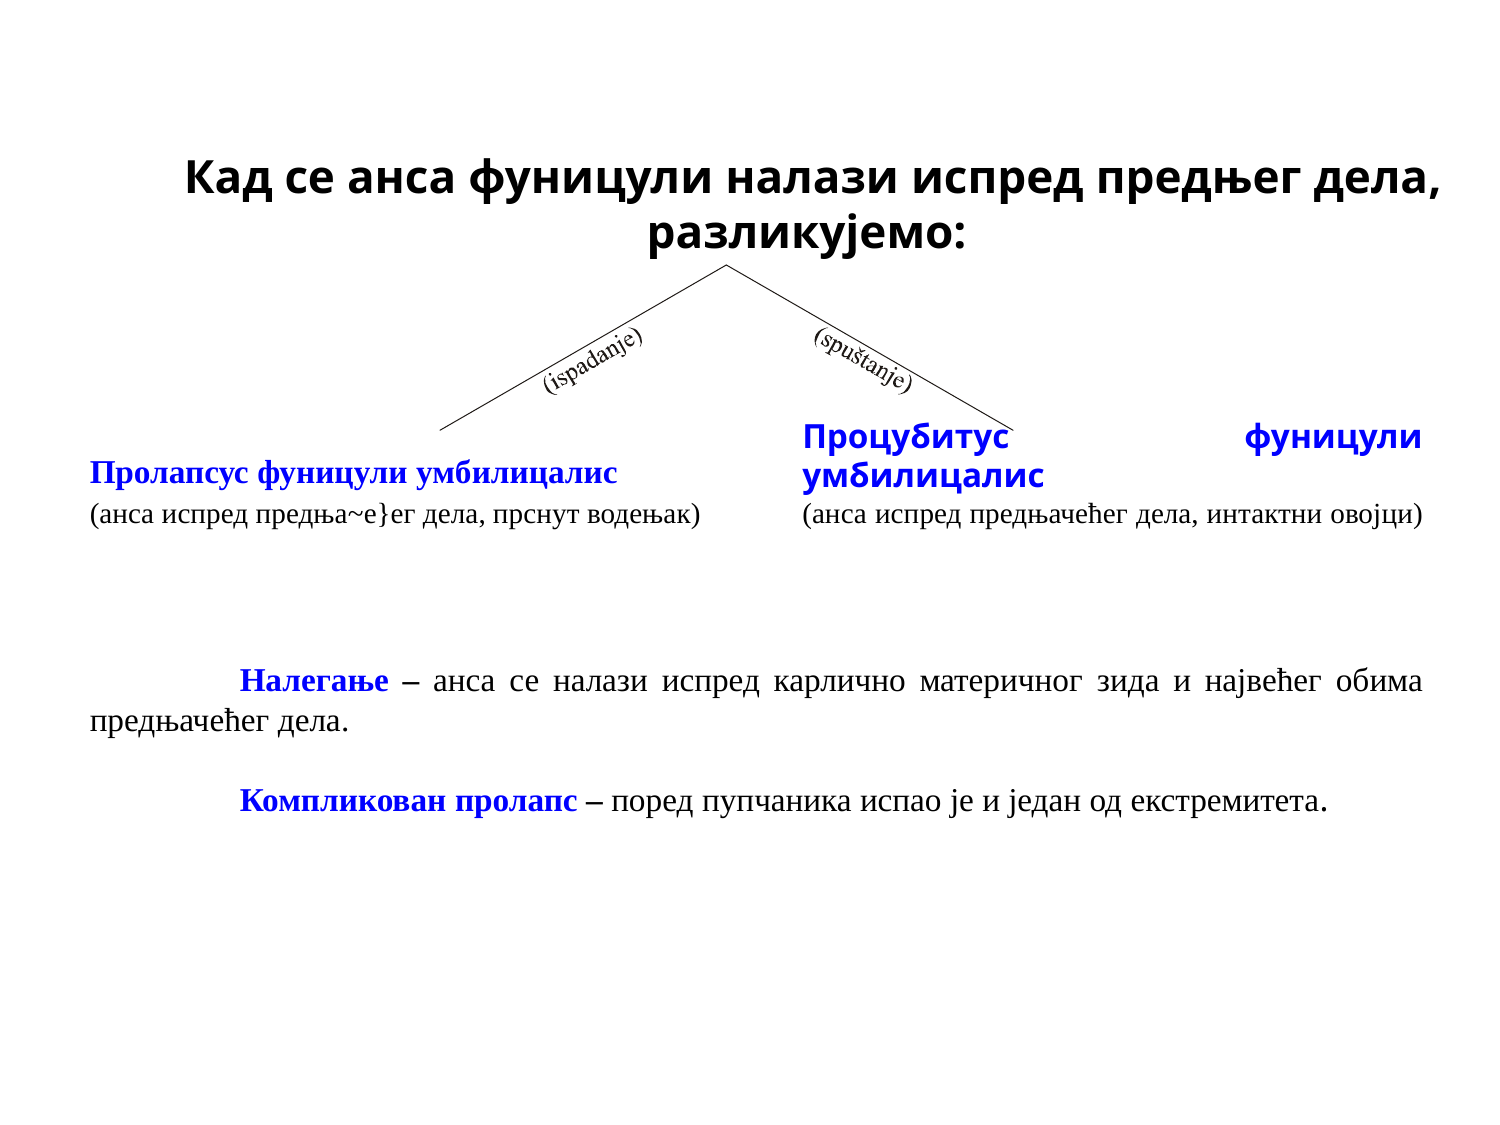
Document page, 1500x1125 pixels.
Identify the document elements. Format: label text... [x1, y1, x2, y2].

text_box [437, 262, 1016, 433]
title Кад се анса фуницули налази испред предњег дела, разликујемо: [142, 140, 1482, 267]
text_box Пролапсус фуницули умбилицалис (анса испред предња~е}ег дела, прснут водењак) [74, 442, 750, 538]
text_box Налегање – анса се налази испред карлично материчног зида и највећег обима предњачећег дела. Компликован пролапс – поред пупчаника испао је и један од екстремитета. [74, 651, 1438, 826]
text_box Процубитус фуницули умбилицалис (анса испред предњачећег дела, интактни овојци) [787, 407, 1438, 537]
